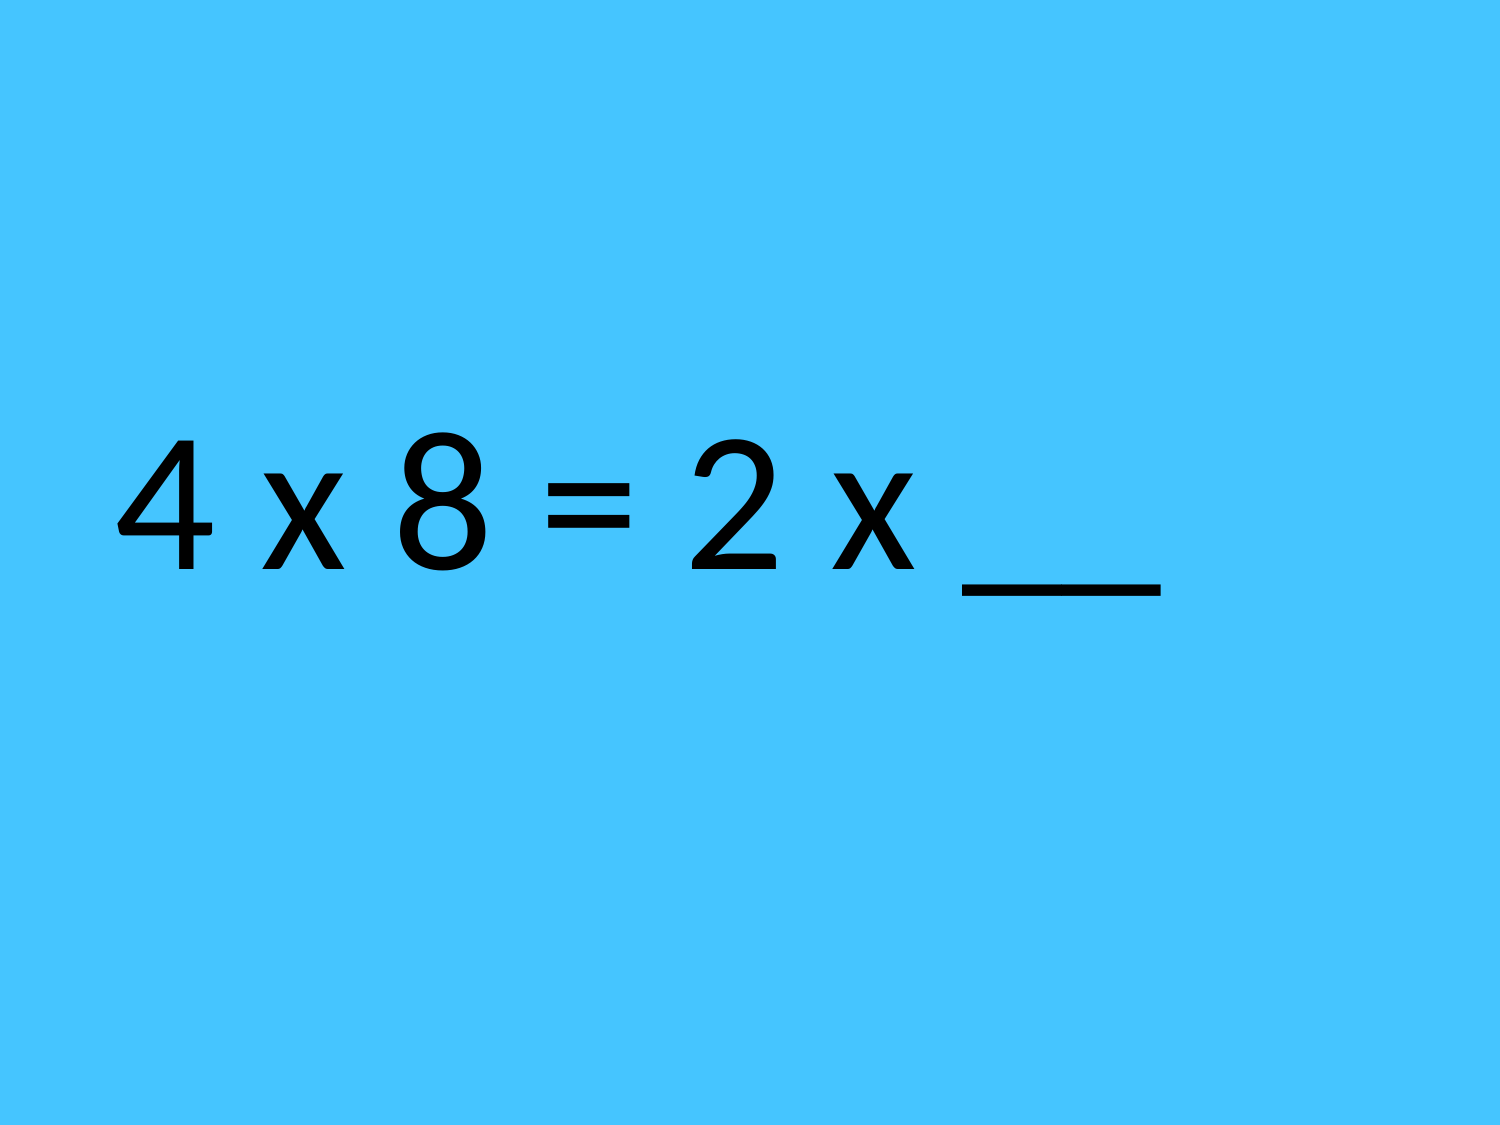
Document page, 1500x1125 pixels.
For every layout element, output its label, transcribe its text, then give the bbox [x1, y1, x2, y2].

text_box 4 x 8 = 2 x __ [99, 362, 1450, 618]
